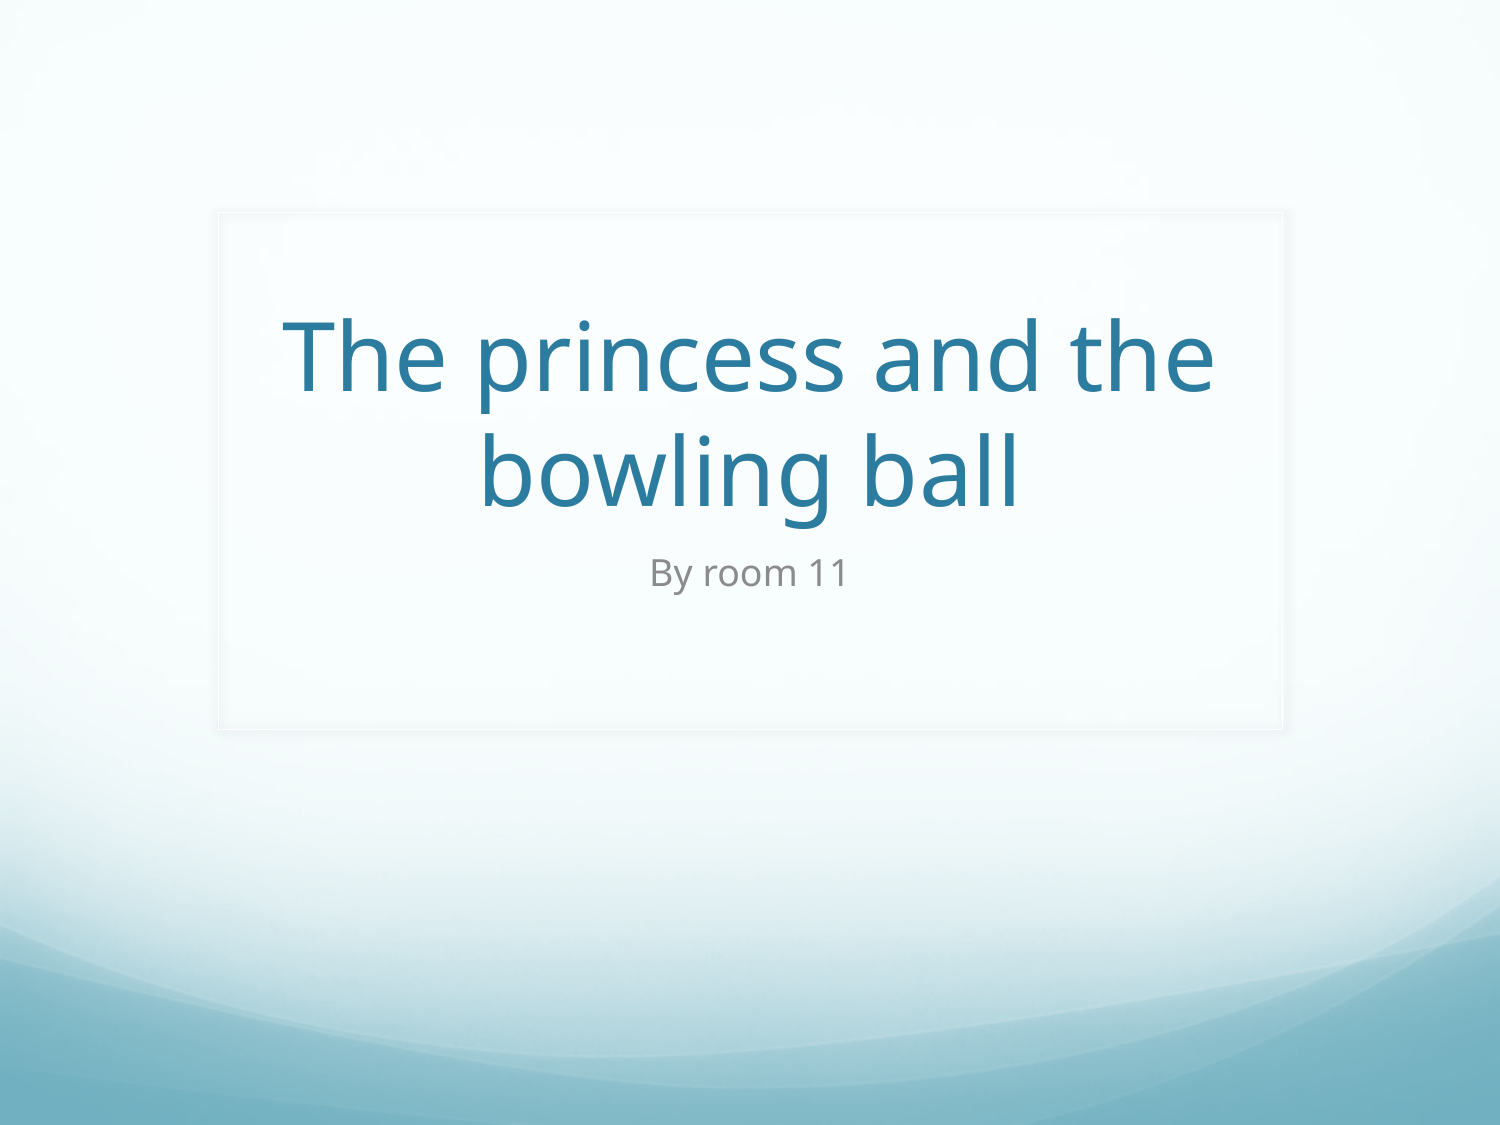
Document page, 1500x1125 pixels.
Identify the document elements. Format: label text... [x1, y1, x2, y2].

subtitle By room 11 [217, 541, 1283, 692]
title The princess and the bowling ball [217, 249, 1283, 533]
